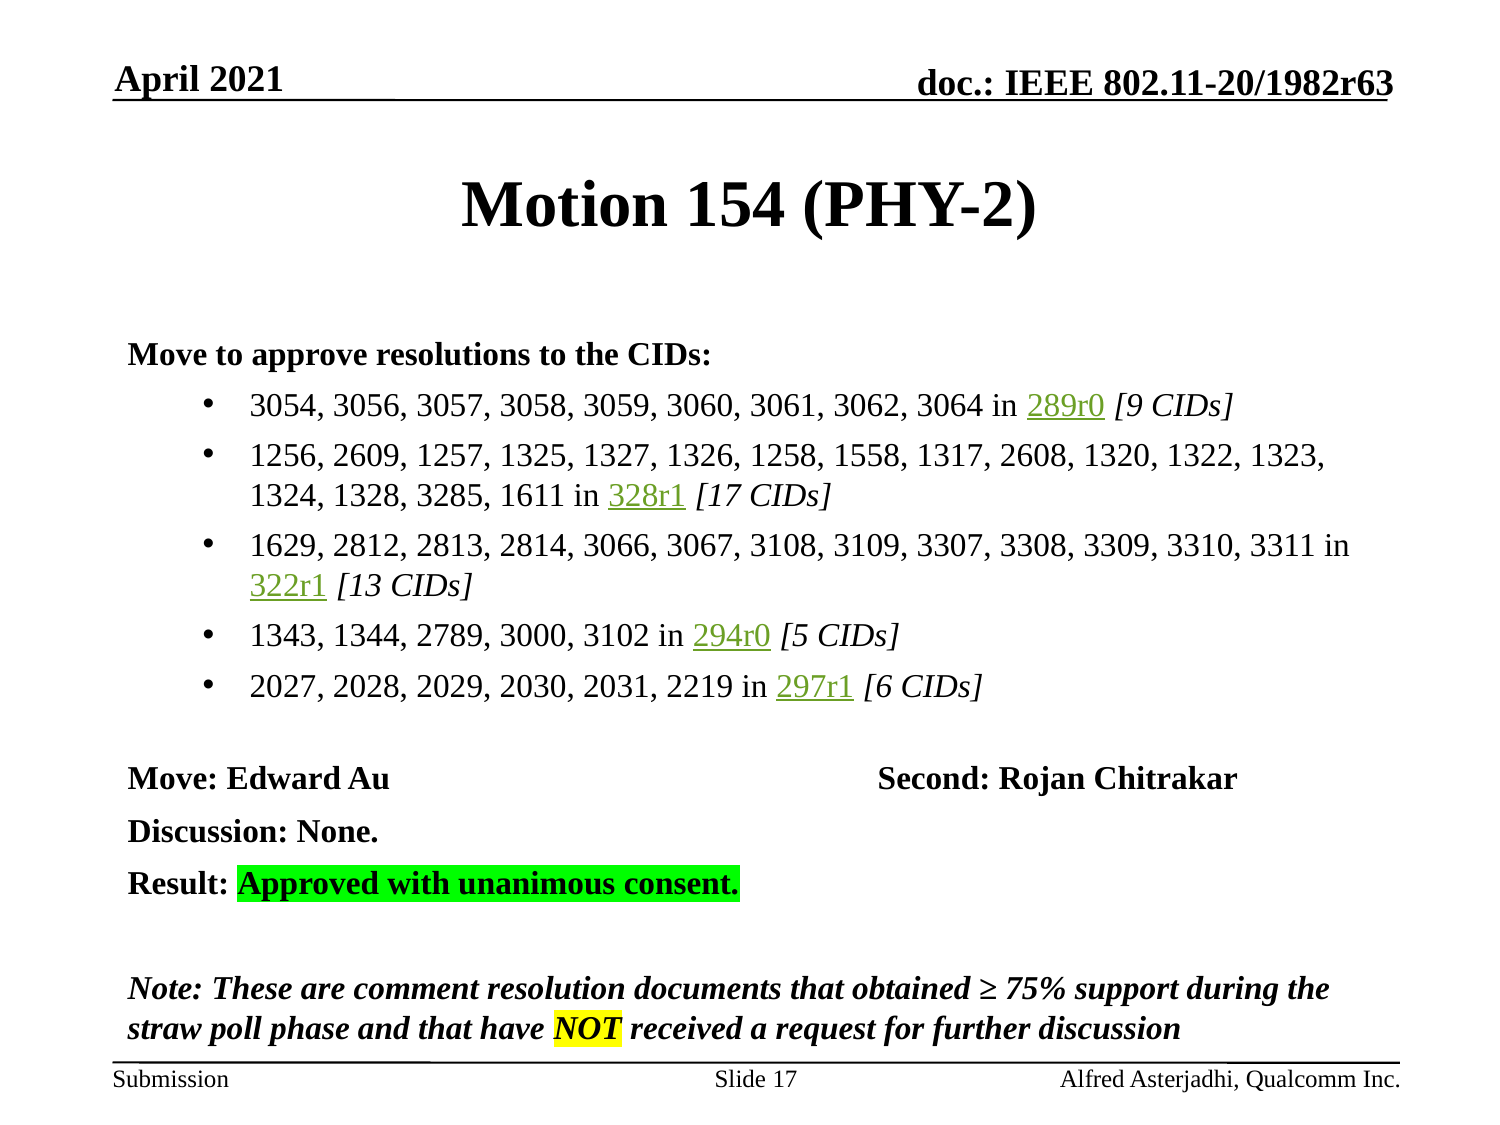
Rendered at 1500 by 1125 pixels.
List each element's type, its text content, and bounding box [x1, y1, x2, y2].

title Motion 154 (PHY-2) [112, 112, 1388, 288]
list Move to approve resolutions to the CIDs: 3054, 3056, 3057, 3058, 3059, 3060, 3061, 3062, 3064 in 289r0 [9 CIDs] 1256, 2609, 1257, 1325, 1327, 1326, 1258, 1558, 1317, 2608, 1320, 1322, 1323, 1324, 1328, 3285, 1611 in 328r1 [17 CIDs] 1629, 2812, 2813, 2814, 3066, 3067, 3108, 3109, 3307, 3308, 3309, 3310, 3311 in 322r1 [13 CIDs] 1343, 1344, 2789, 3000, 3102 in 294r0 [5 CIDs] 2027, 2028, 2029, 2030, 2031, 2219 in 297r1 [6 CIDs] Move: Edward Au Second: Rojan Chitrakar Discussion: None. Result: Approved with unanimous consent. Note: These are comment resolution documents that obtained ≥ 75% support during the straw poll phase and that have NOT received a request for further discussion [112, 324, 1388, 1000]
slide_number Slide 17 [712, 1061, 800, 1123]
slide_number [114, 54, 423, 100]
footer Alfred Asterjadhi, Qualcomm Inc. [878, 1061, 1402, 1093]
